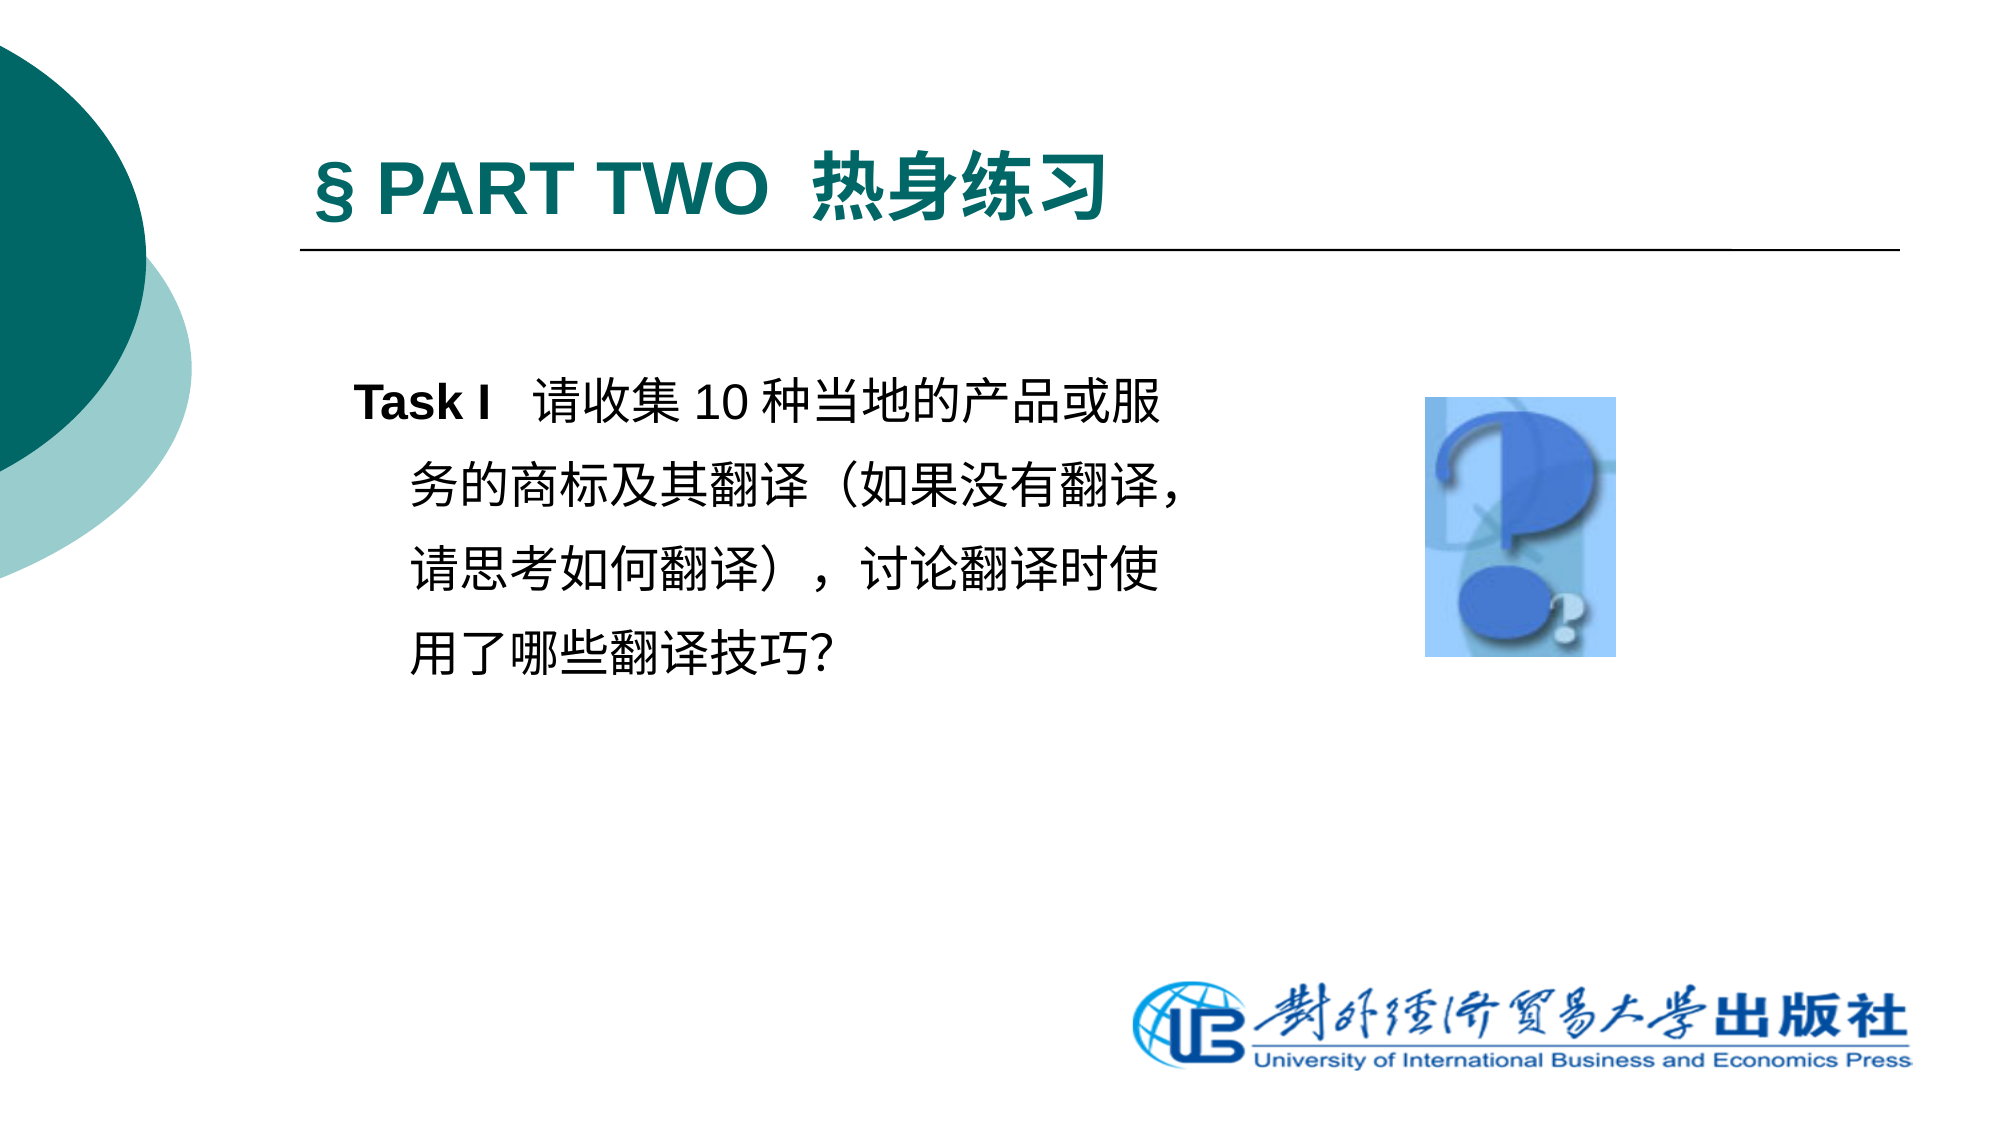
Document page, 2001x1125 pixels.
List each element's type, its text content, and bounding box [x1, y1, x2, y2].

title § PART TWO 热身练习 [299, 49, 1900, 238]
picture [1424, 396, 1617, 658]
picture [1054, 922, 2000, 1125]
list Task I 请收集10种当地的产品或服务的商标及其翻译（如果没有翻译，请思考如何翻译），讨论翻译时使用了哪些翻译技巧？ [338, 337, 1190, 941]
